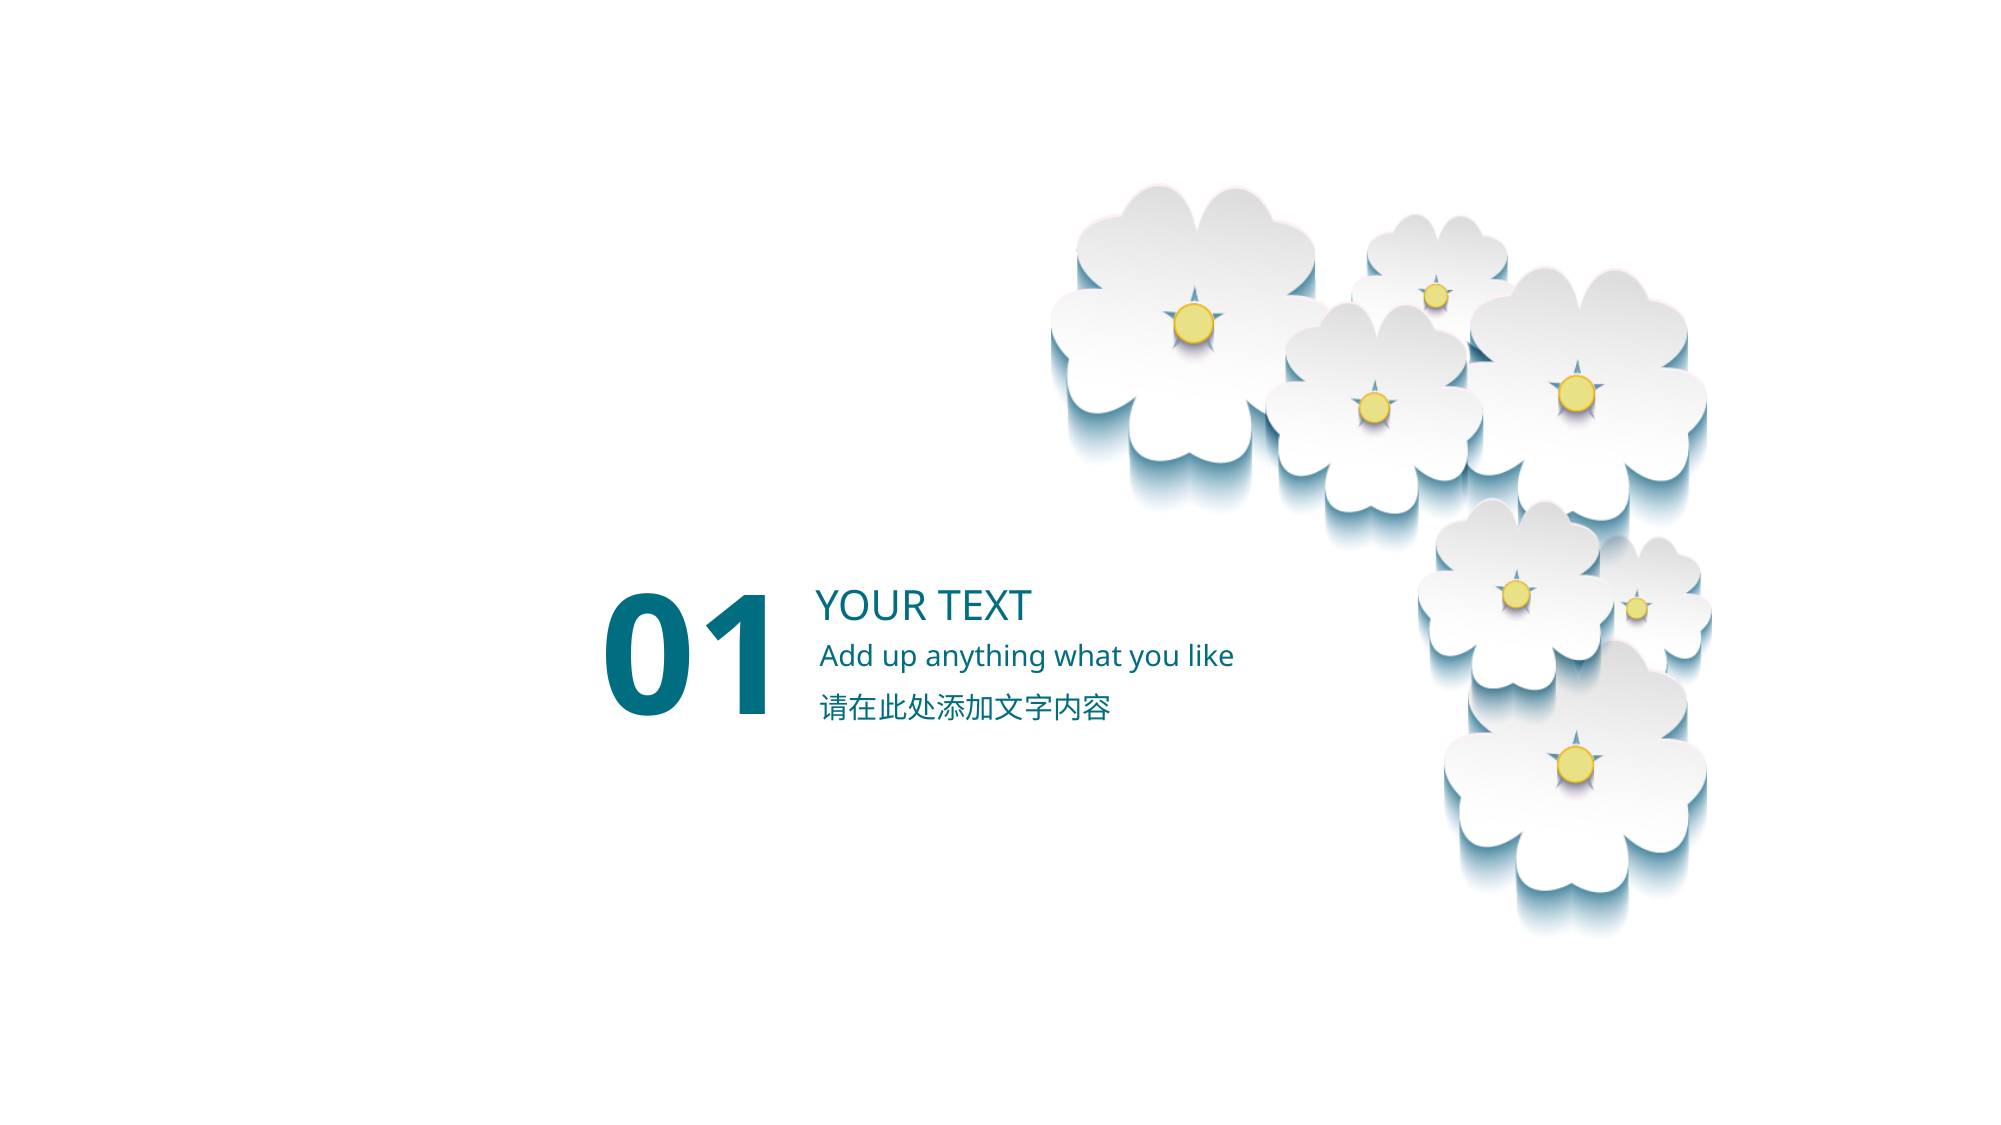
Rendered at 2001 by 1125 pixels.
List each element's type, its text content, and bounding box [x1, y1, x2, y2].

text_box 01 [586, 541, 807, 756]
picture [1051, 183, 1712, 942]
text_box Add up anything what you like 请在此处添加文字内容 [804, 630, 1051, 733]
text_box YOUR TEXT [807, 571, 1047, 630]
